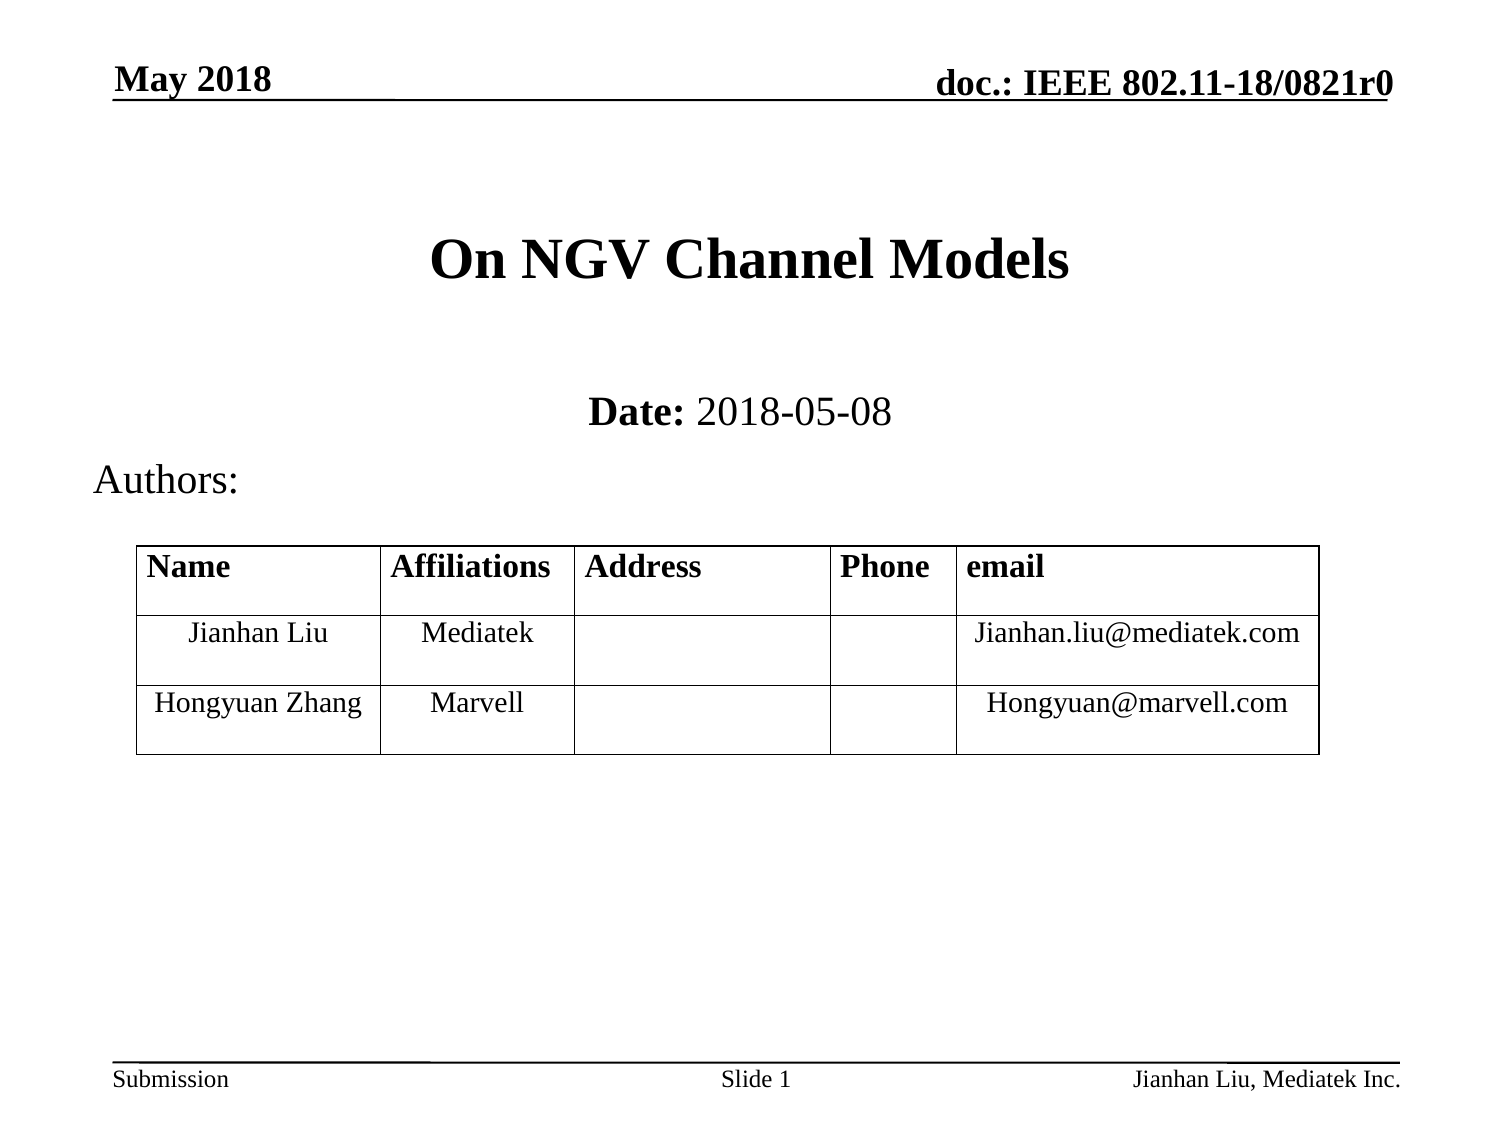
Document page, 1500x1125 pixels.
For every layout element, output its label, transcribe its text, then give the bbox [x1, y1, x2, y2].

list Date: 2018-05-08 [102, 375, 1379, 442]
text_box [122, 545, 1396, 1032]
title On NGV Channel Models [77, 137, 1423, 374]
slide_number Slide 1 [712, 1061, 800, 1123]
text_box Authors: [77, 444, 316, 507]
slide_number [114, 54, 423, 100]
footer Jianhan Liu, Mediatek Inc. [878, 1061, 1402, 1093]
